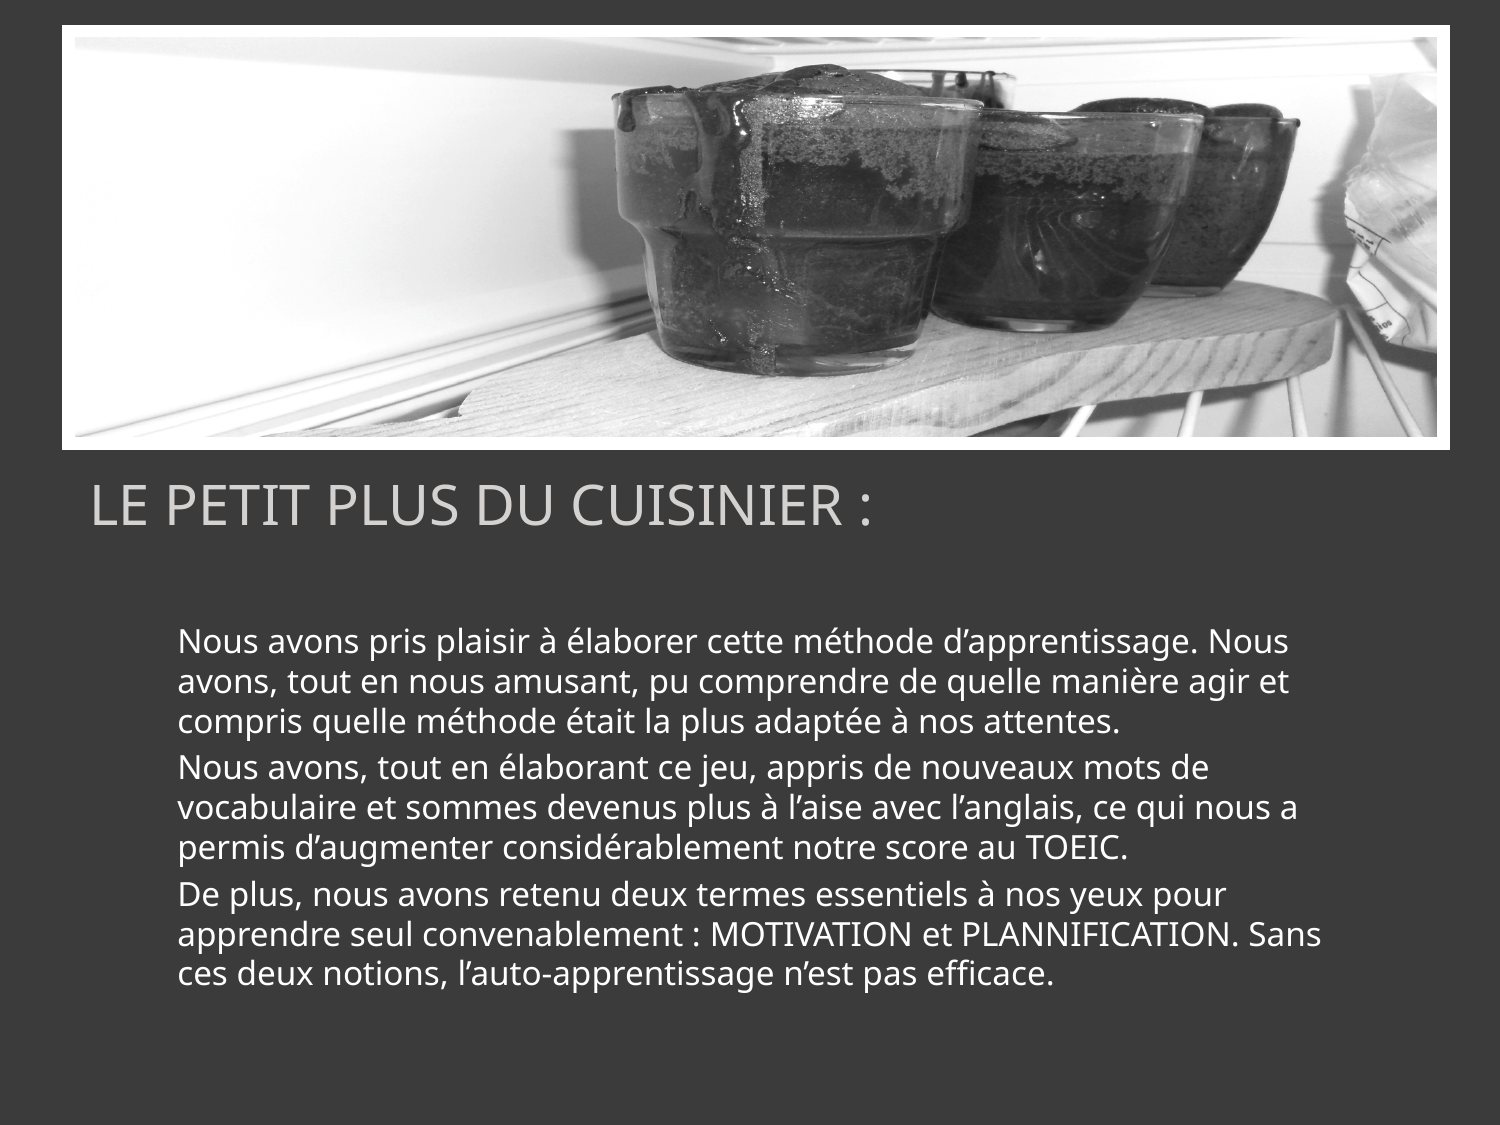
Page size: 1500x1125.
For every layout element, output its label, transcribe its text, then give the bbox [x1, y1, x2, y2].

text_box Le petit plus du cuisinier : [75, 462, 1500, 613]
picture [74, 37, 1438, 438]
text_box Nous avons pris plaisir à élaborer cette méthode d’apprentissage. Nous avons, tout en nous amusant, pu comprendre de quelle manière agir et compris quelle méthode était la plus adaptée à nos attentes. Nous avons, tout en élaborant ce jeu, appris de nouveaux mots de vocabulaire et sommes devenus plus à l’aise avec l’anglais, ce qui nous a permis d’augmenter considérablement notre score au TOEIC. De plus, nous avons retenu deux termes essentiels à nos yeux pour apprendre seul convenablement : MOTIVATION et PLANNIFICATION. Sans ces deux notions, l’auto-apprentissage n’est pas efficace. [162, 612, 1375, 1038]
